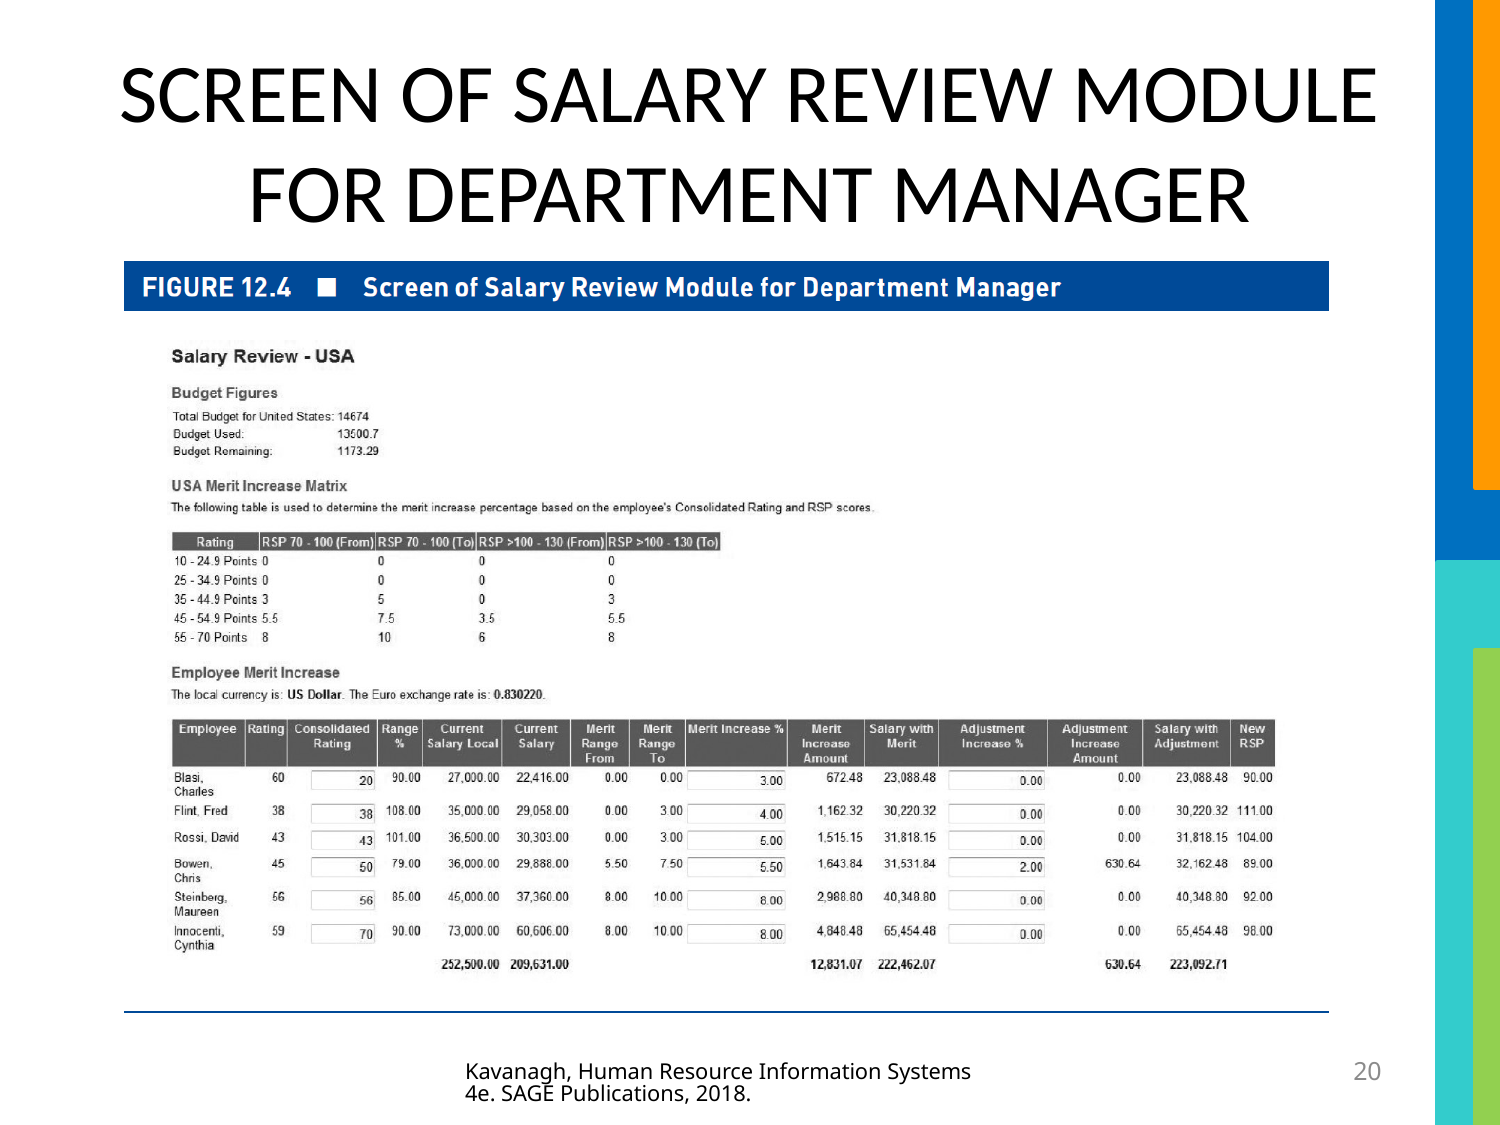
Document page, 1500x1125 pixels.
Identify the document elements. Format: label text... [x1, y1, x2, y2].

picture [119, 257, 1334, 1018]
slide_number 20 [1059, 1042, 1397, 1103]
footer Kavanagh, Human Resource Information Systems 4e. SAGE Publications, 2018. [450, 1042, 1004, 1103]
title SCREEN OF SALARY REVIEW MODULE FOR DEPARTMENT MANAGER [75, 45, 1425, 233]
